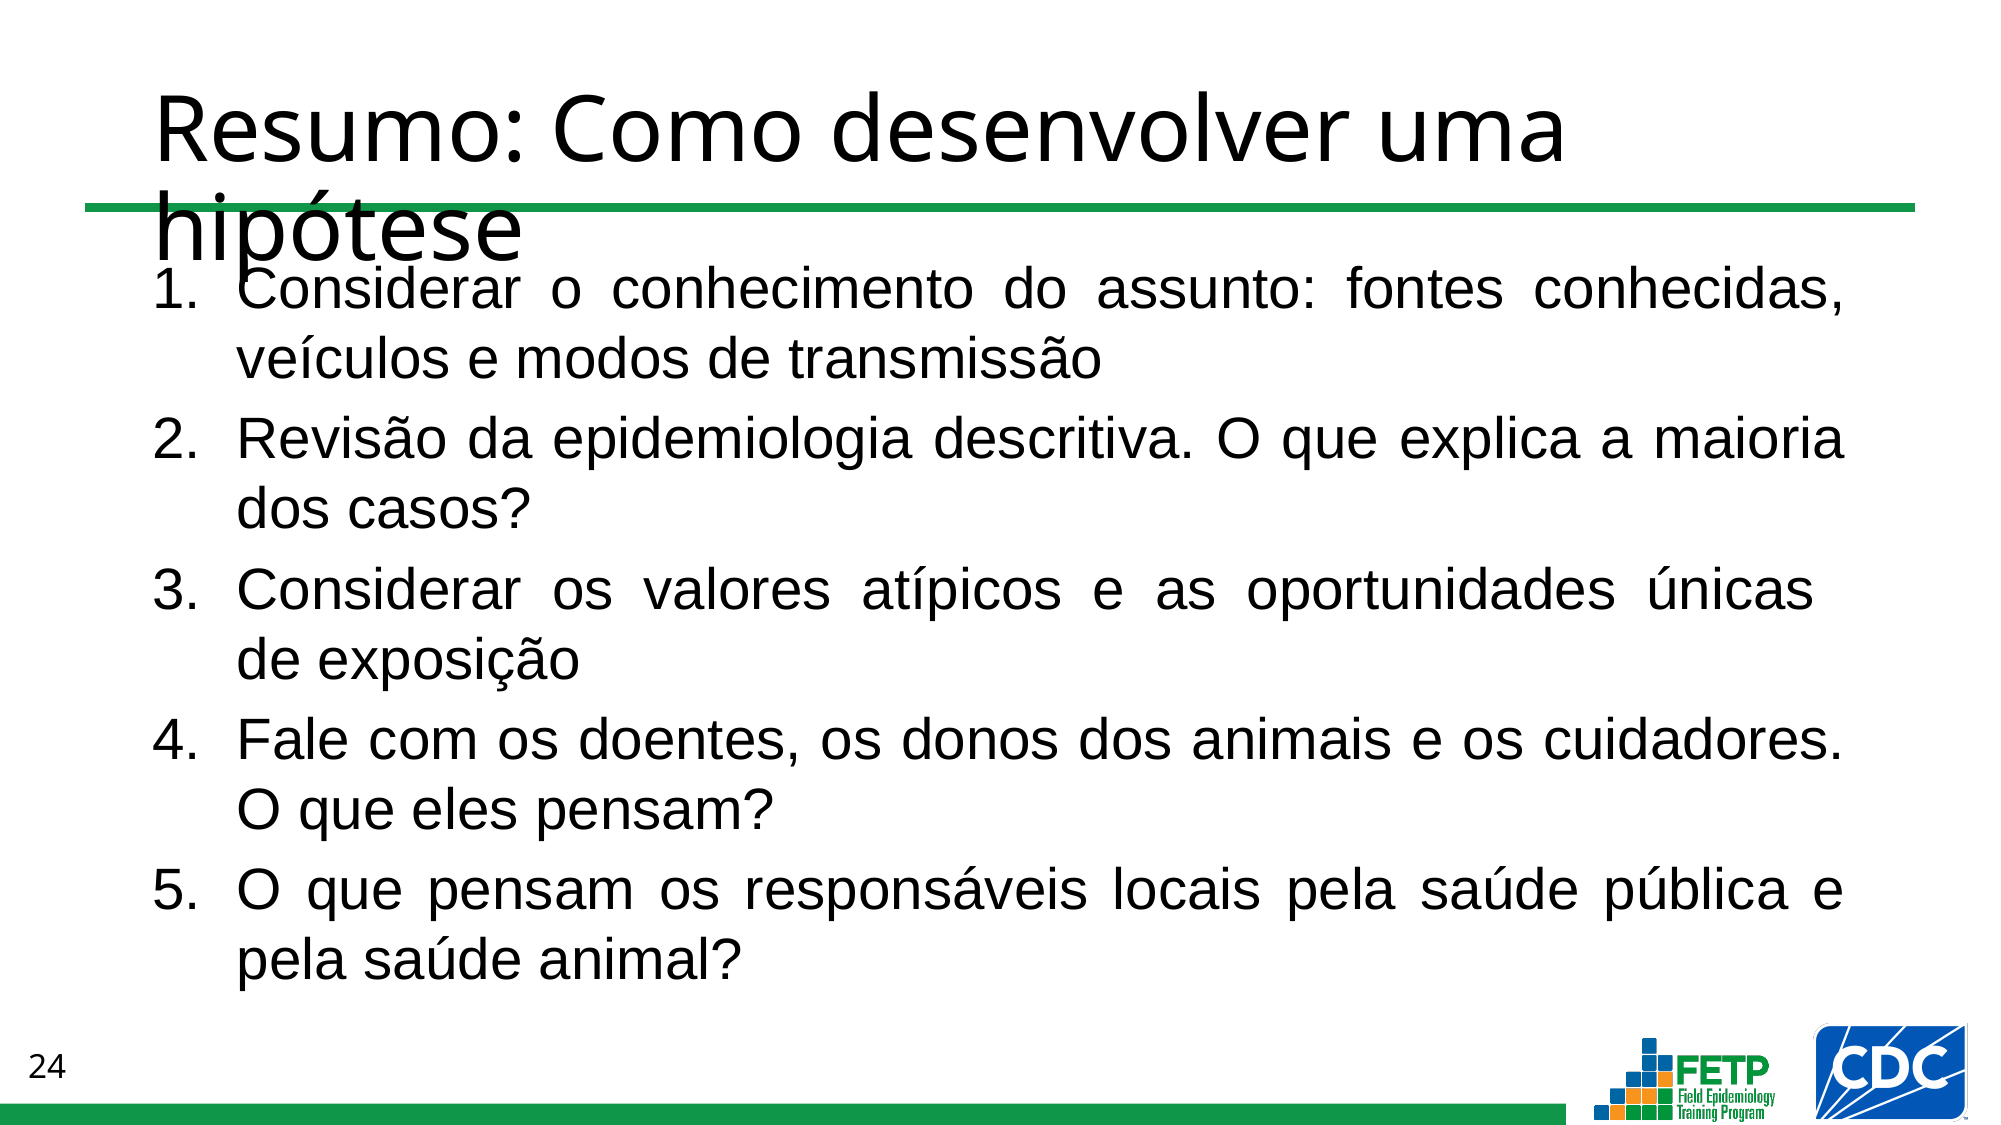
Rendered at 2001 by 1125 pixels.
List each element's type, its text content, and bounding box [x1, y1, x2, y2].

picture [1813, 1023, 1968, 1122]
list Considerar o conhecimento do assunto: fontes conhecidas, veículos e modos de transmissão Revisão da epidemiologia descritiva. O que explica a maioria dos casos? Considerar os valores atípicos e as oportunidades únicas de exposição Fale com os doentes, os donos dos animais e os cuidadores. O que eles pensam? O que pensam os responsáveis locais pela saúde pública e pela saúde animal? [137, 242, 1863, 1004]
text_box [83, 75, 1863, 207]
picture [1594, 1038, 1775, 1122]
